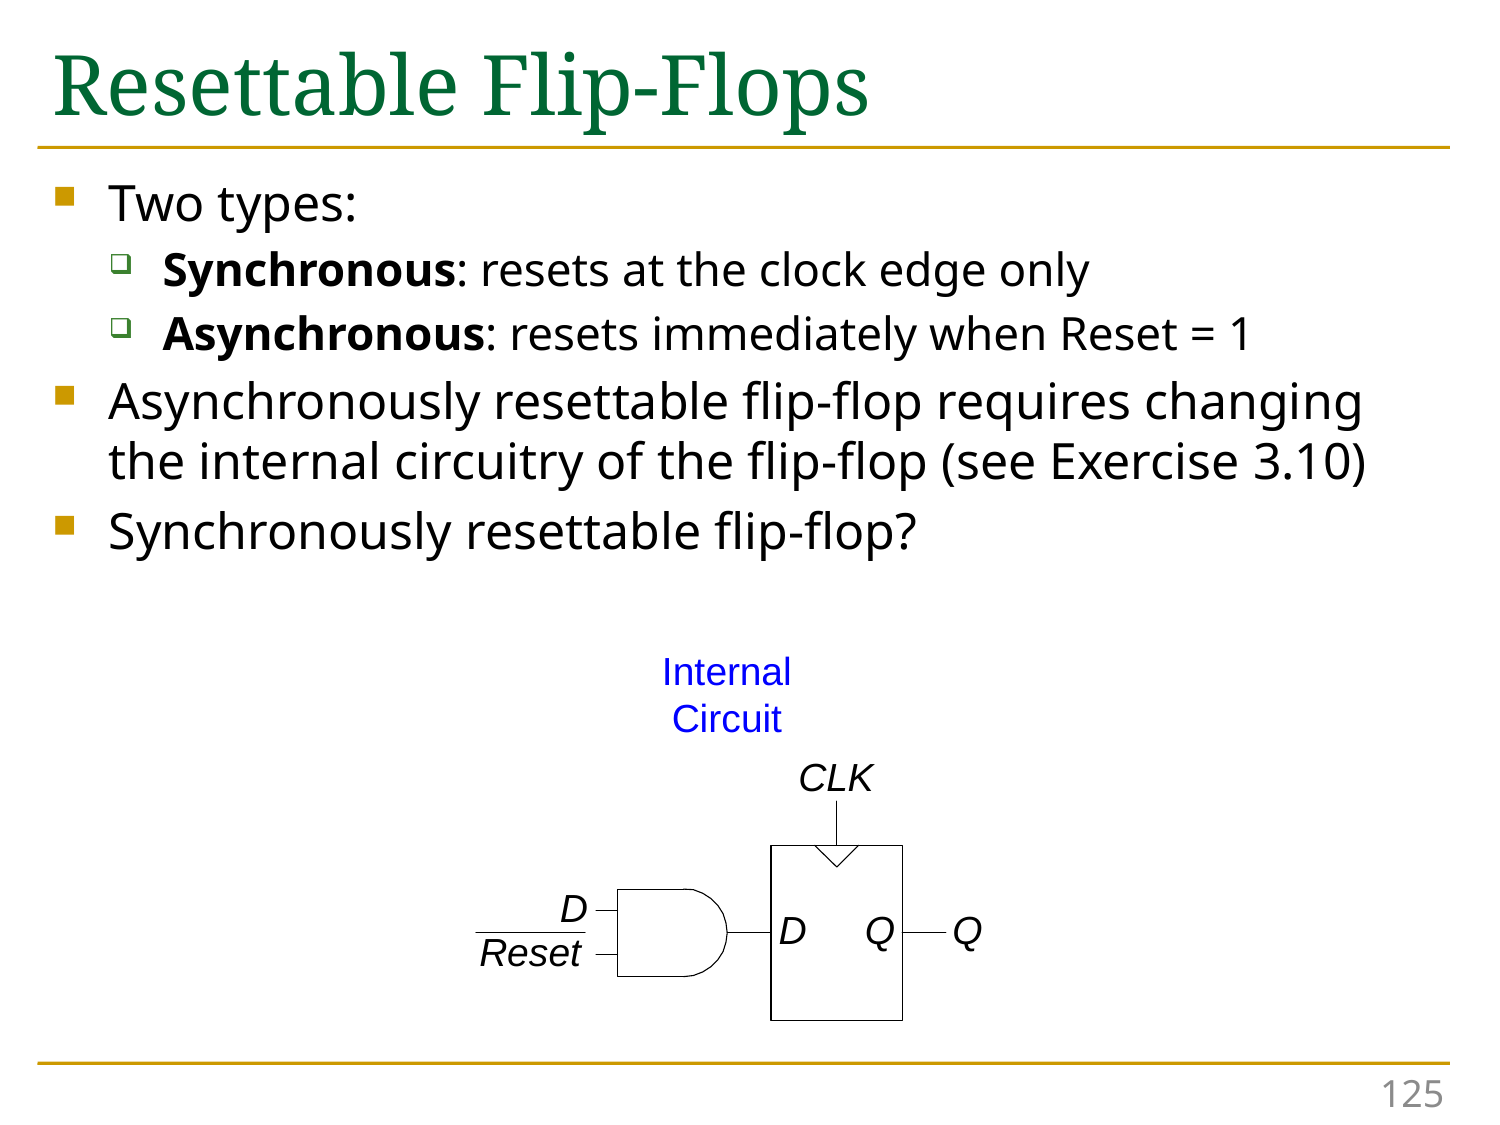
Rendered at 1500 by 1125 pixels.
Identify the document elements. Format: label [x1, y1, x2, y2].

slide_number [1121, 1066, 1460, 1125]
list [37, 163, 1450, 1016]
text_box [437, 620, 1017, 1027]
title [37, 24, 1450, 163]
